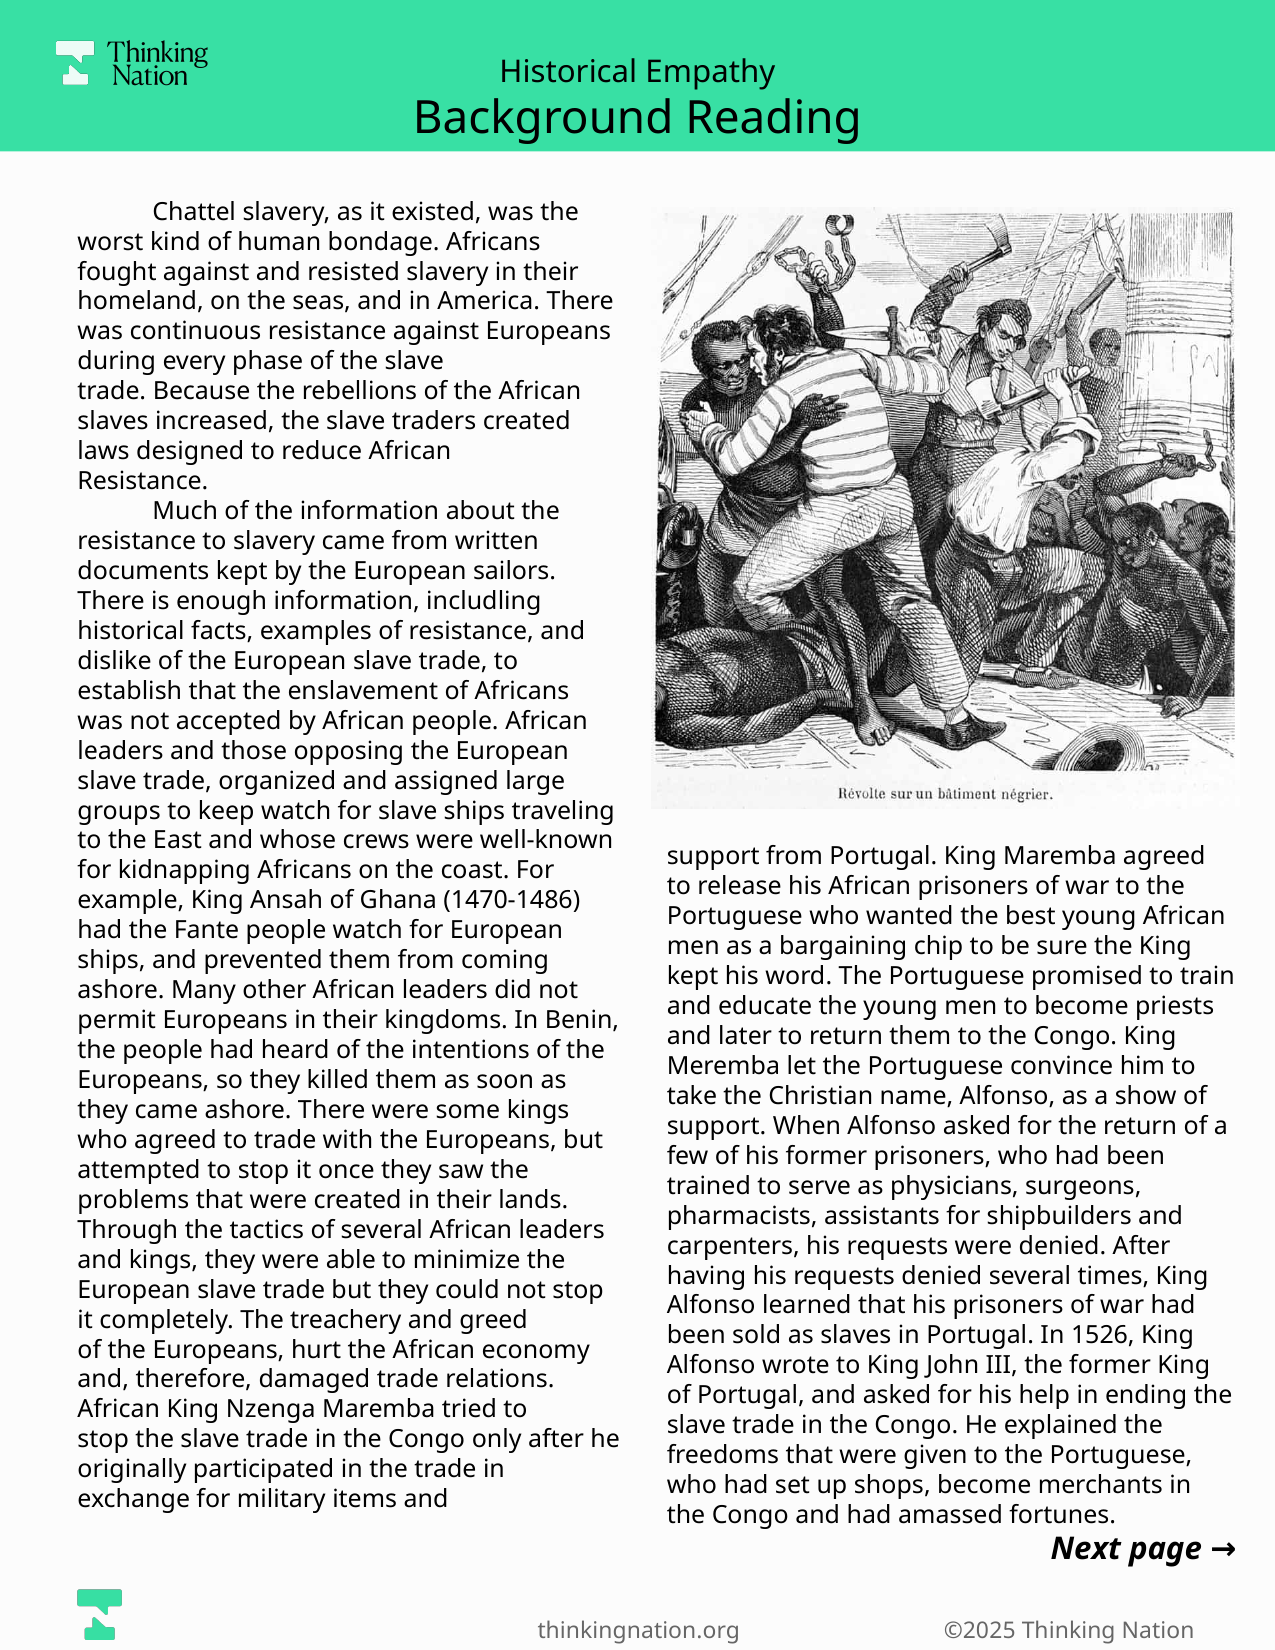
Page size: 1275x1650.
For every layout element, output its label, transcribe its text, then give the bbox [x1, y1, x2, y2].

text_box Chattel slavery, as it existed, was the worst kind of human bondage. Africans fought against and resisted slavery in their homeland, on the seas, and in America. There was continuous resistance against Europeans during every phase of the slave trade. Because the rebellions of the African slaves increased, the slave traders created laws designed to reduce African Resistance. Much of the information about the resistance to slavery came from written documents kept by the European sailors. There is enough information, includling historical facts, examples of resistance, and dislike of the European slave trade, to establish that the enslavement of Africans was not accepted by African people. African leaders and those opposing the European slave trade, organized and assigned large groups to keep watch for slave ships traveling to the East and whose crews were well-known for kidnapping Africans on the coast. For example, King Ansah of Ghana (1470-1486) had the Fante people watch for European ships, and prevented them from coming ashore. Many other African leaders did not permit Europeans in their kingdoms. In Benin, the people had heard of the intentions of the Europeans, so they killed them as soon as they came ashore. There were some kings who agreed to trade with the Europeans, but attempted to stop it once they saw the problems that were created in their lands. Through the tactics of several African leaders and kings, they were able to minimize the European slave trade but they could not stop it completely. The treachery and greed of the Europeans, hurt the African economy and, therefore, damaged trade relations. African King Nzenga Maremba tried to stop the slave trade in the Congo only after he originally participated in the trade in exchange for military items and [62, 180, 638, 1580]
picture [63, 1578, 135, 1650]
text_box thinkingnation.org [488, 1599, 790, 1650]
text_box support from Portugal. King Maremba agreed to release his African prisoners of war to the Portuguese who wanted the best young African men as a bargaining chip to be sure the King kept his word. The Portuguese promised to train and educate the young men to become priests and later to return them to the Congo. King Meremba let the Portuguese convince him to take the Christian name, Alfonso, as a show of support. When Alfonso asked for the return of a few of his former prisoners, who had been trained to serve as physicians, surgeons, pharmacists, assistants for shipbuilders and carpenters, his requests were denied. After having his requests denied several times, King Alfonso learned that his prisoners of war had been sold as slaves in Portugal. In 1526, King Alfonso wrote to King John III, the former King of Portugal, and asked for his help in ending the slave trade in the Congo. He explained the freedoms that were given to the Portuguese, who had set up shops, become merchants in the Congo and had amassed fortunes. Next page → [651, 824, 1252, 1562]
picture [651, 207, 1240, 809]
picture [38, 26, 213, 99]
text_box ©2025 Thinking Nation [909, 1599, 1211, 1650]
text_box Historical Empathy Background Reading [0, 0, 1275, 152]
